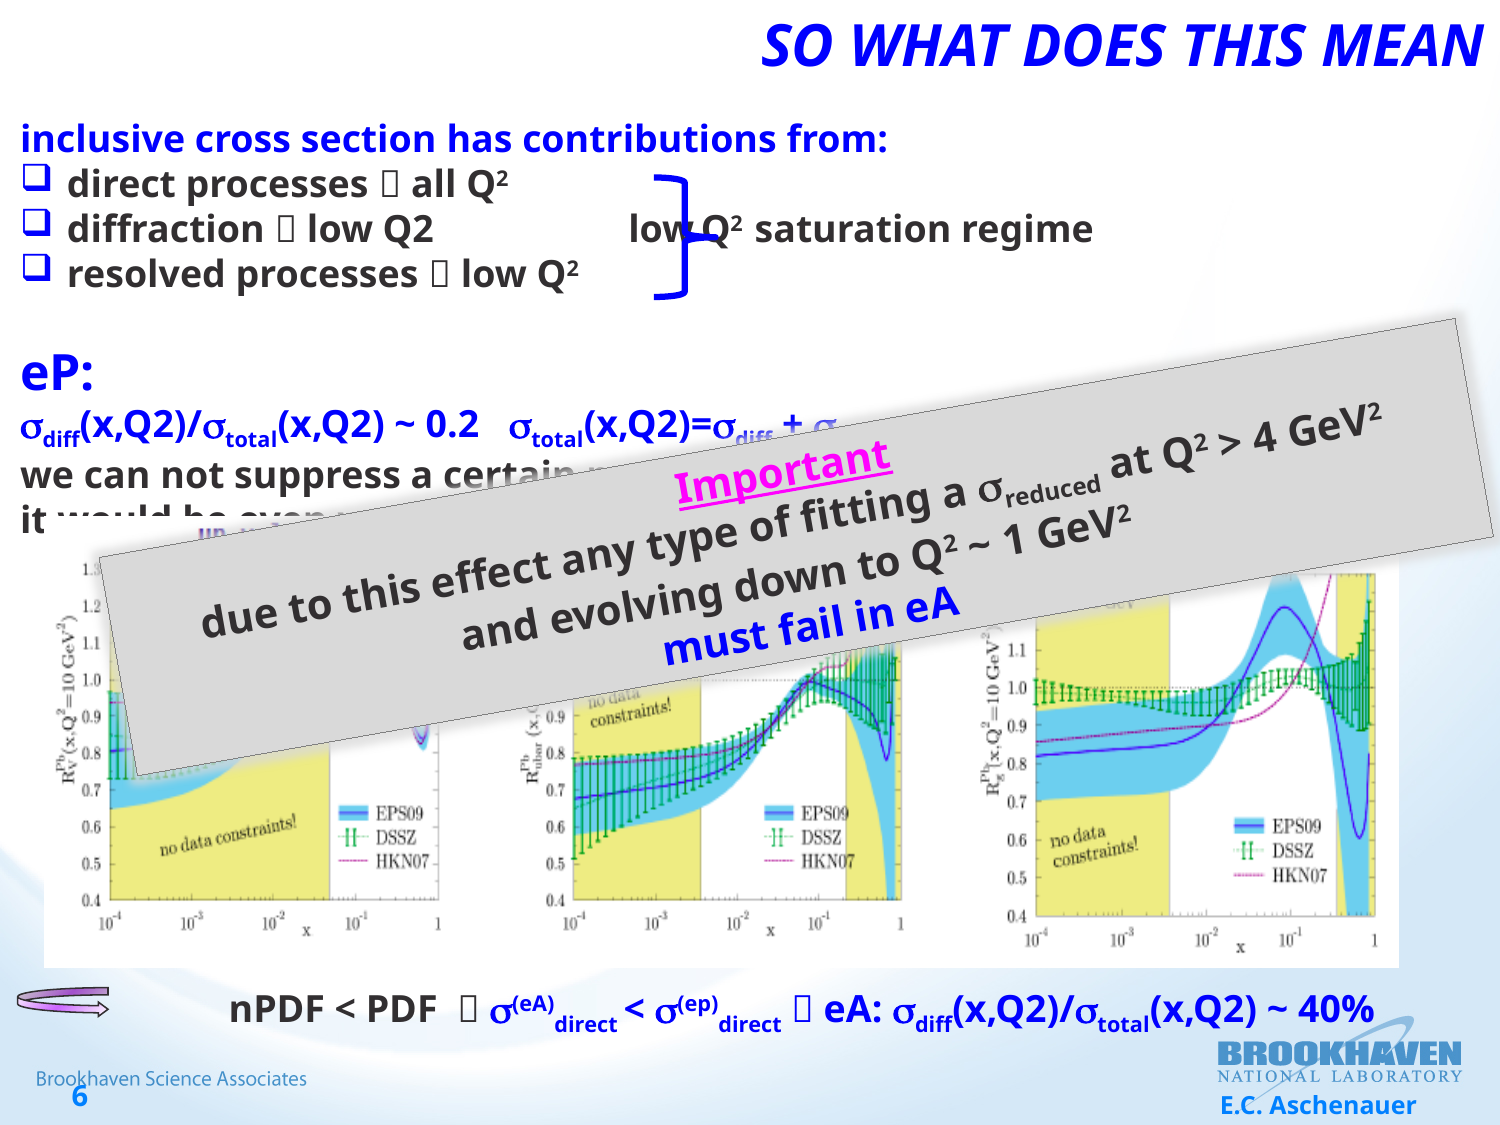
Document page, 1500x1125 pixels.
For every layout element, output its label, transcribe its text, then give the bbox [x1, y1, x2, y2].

slide_number E.C. Aschenauer [1204, 1063, 1481, 1125]
text_box nPDF < PDF  s(eA)direct < s(ep)direct  eA: sdiff(x,Q2)/stotal(x,Q2) ~ 40% [213, 977, 1406, 1044]
text_box inclusive cross section has contributions from: direct processes  all Q2 diffraction  low Q2 low Q2 saturation regime resolved processes  low Q2 eP: sdiff(x,Q2)/stotal(x,Q2) ~ 0.2 stotal(x,Q2)=sdiff + sdirect + sanomalous we can not suppress a certain process in inclusive measurements it would be even wrong  not inclusive anymore [5, 107, 1258, 549]
text_box [17, 987, 109, 1017]
picture [0, 1, 1500, 1125]
text_box [653, 177, 716, 297]
slide_number 6 [3, 1064, 104, 1125]
text_box Important due to this effect any type of fitting a sreduced at Q2 > 4 GeV2 and evolving down to Q2 ~ 1 GeV2 must fail in eA [339, 318, 1494, 553]
title So what does this MEAN [124, 0, 1500, 101]
